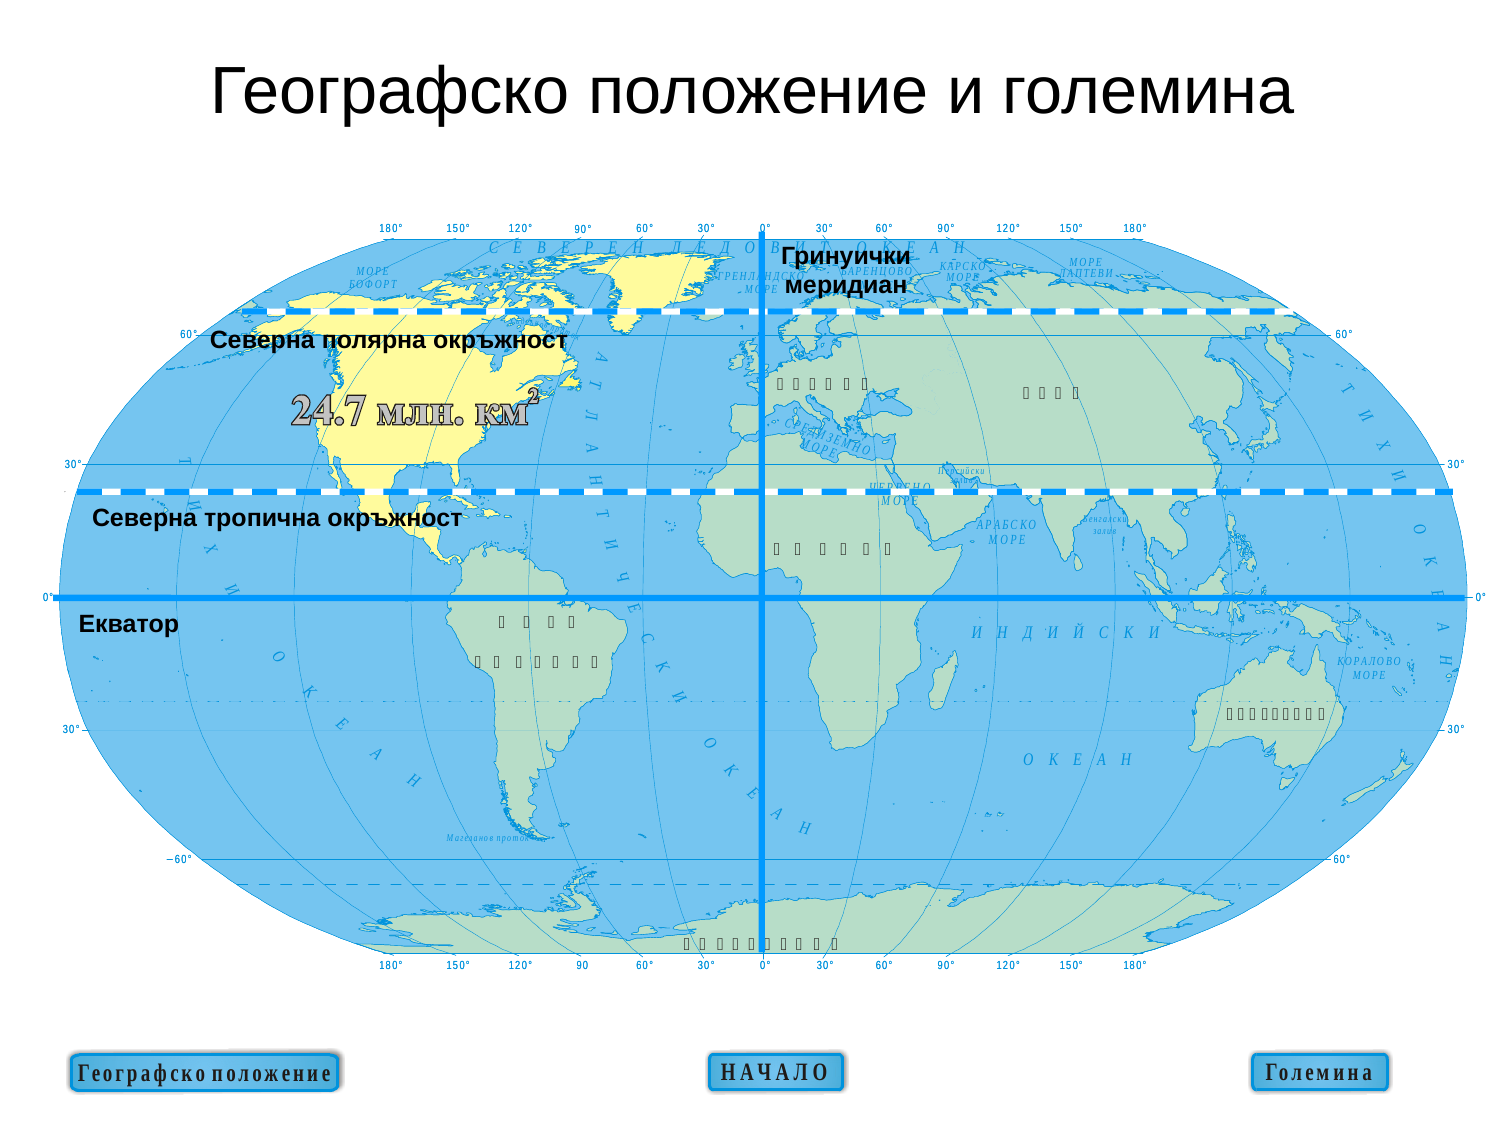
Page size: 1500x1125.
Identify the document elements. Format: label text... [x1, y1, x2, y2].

picture [40, 222, 1489, 972]
text_box Географско положение и големина [195, 38, 1311, 134]
picture [702, 1046, 851, 1097]
picture [64, 1046, 347, 1098]
picture [1245, 1046, 1396, 1097]
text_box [241, 311, 1294, 324]
